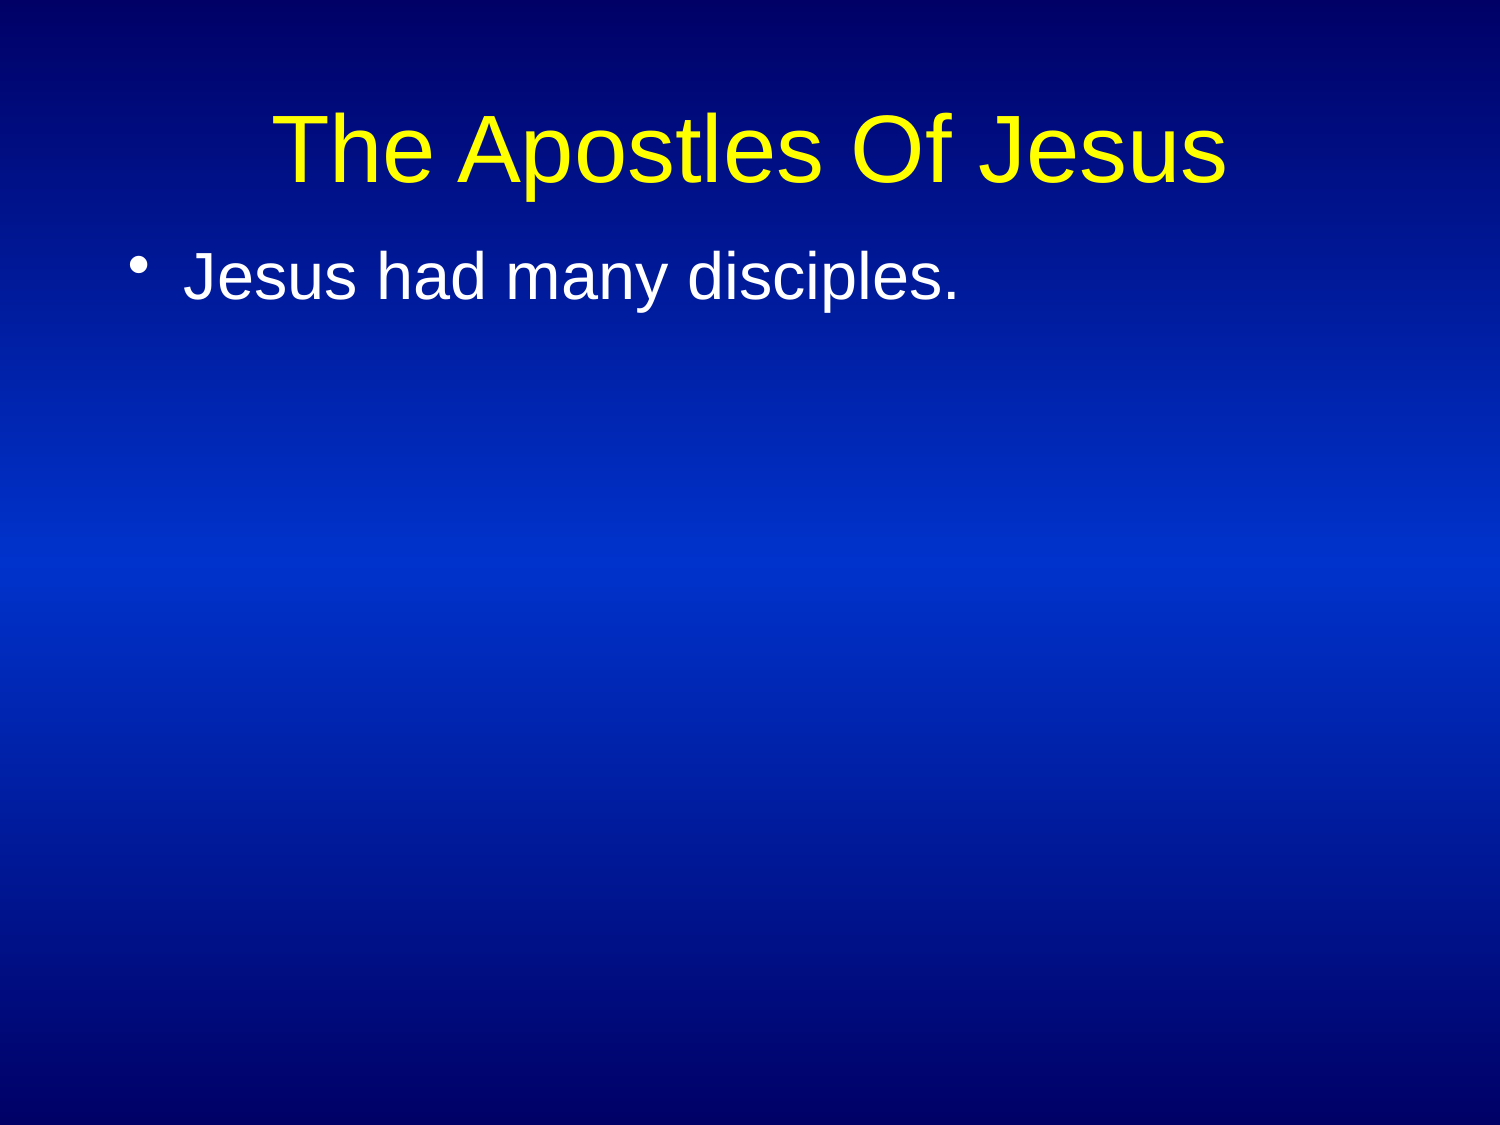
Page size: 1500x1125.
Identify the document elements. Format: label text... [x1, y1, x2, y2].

list Jesus had many disciples. [112, 224, 1463, 575]
title The Apostles Of Jesus [37, 50, 1463, 238]
